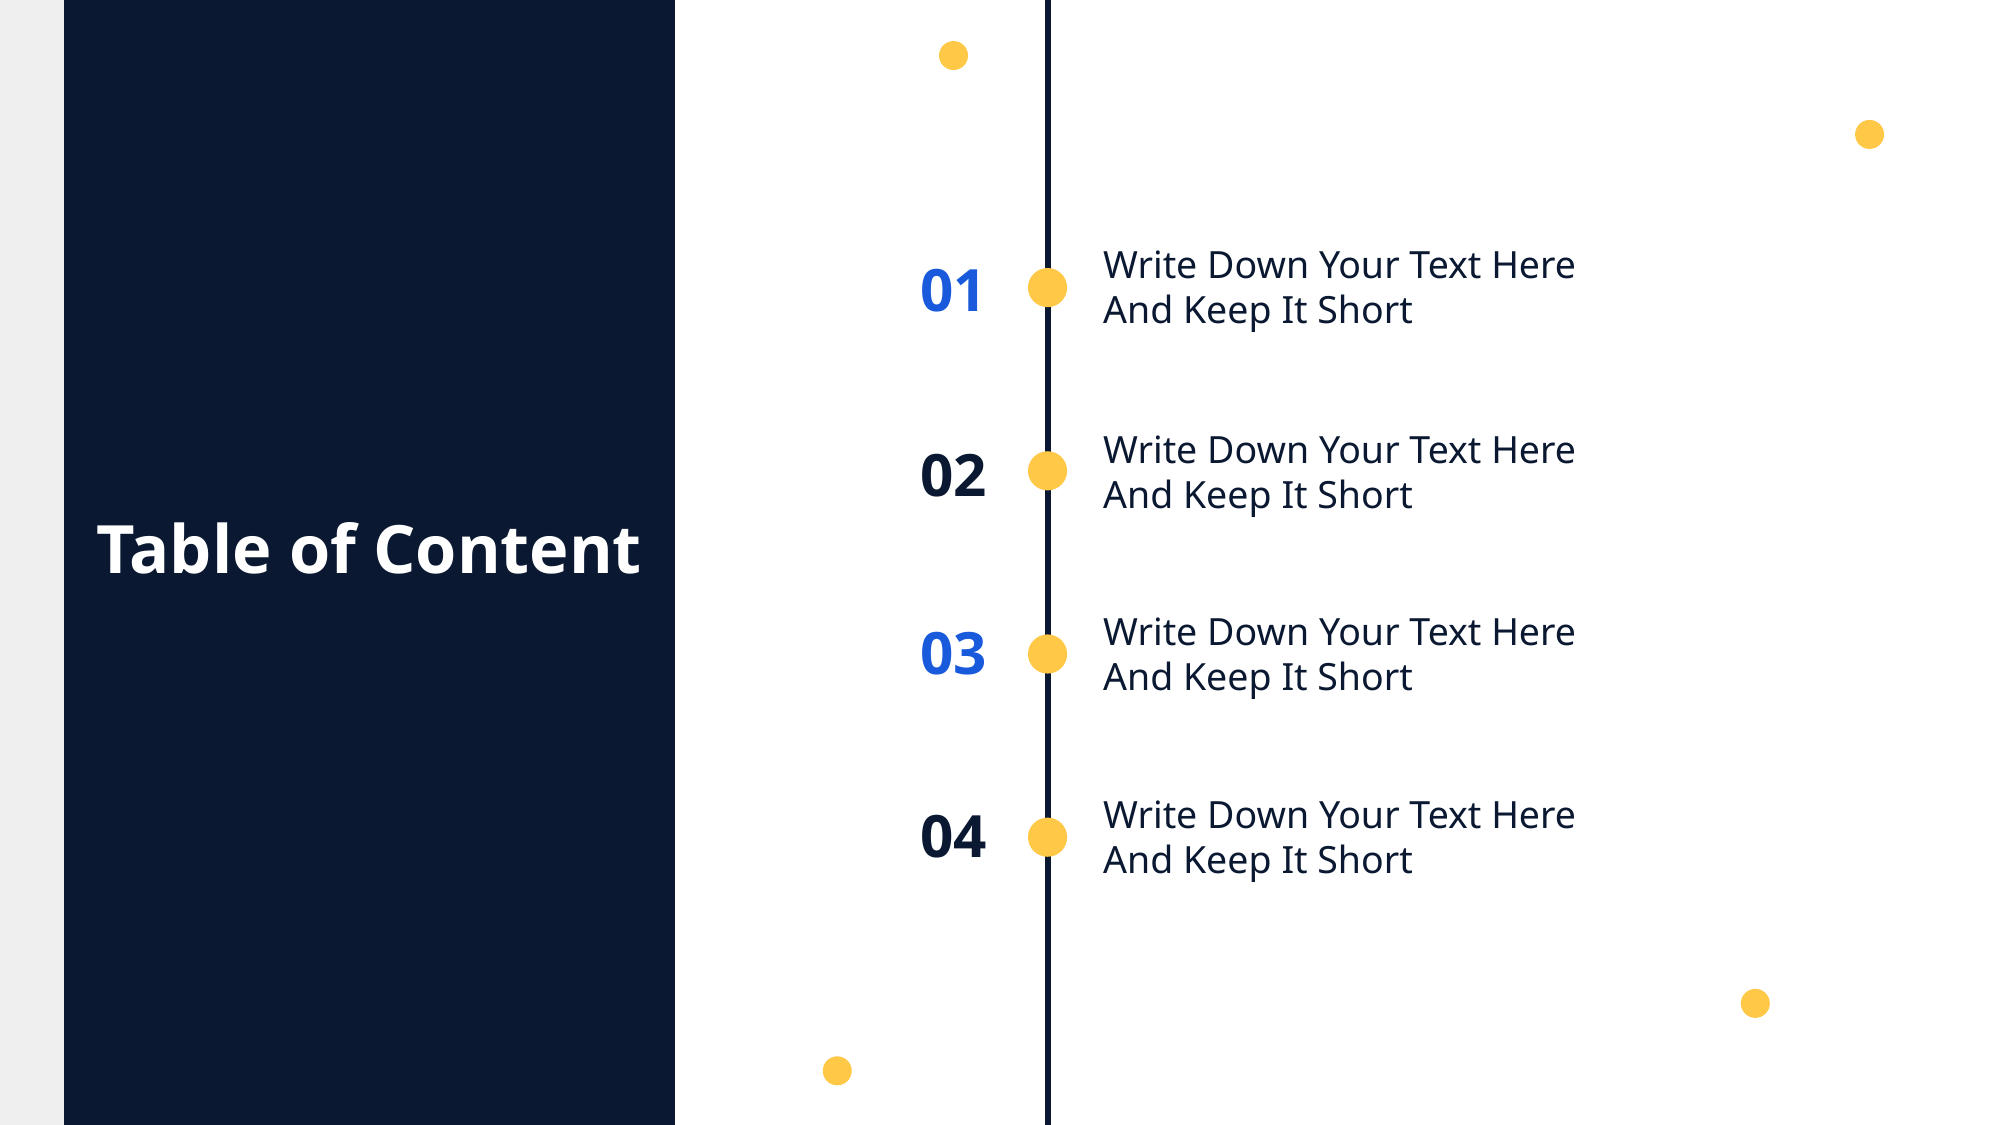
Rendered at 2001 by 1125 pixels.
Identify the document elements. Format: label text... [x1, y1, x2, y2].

text_box Write Down Your Text Here And Keep It Short [1088, 600, 1609, 706]
text_box [1027, 634, 1068, 674]
text_box 04 [900, 791, 1007, 877]
text_box Write Down Your Text Here And Keep It Short [1088, 783, 1609, 889]
text_box [1027, 817, 1068, 857]
text_box Write Down Your Text Here And Keep It Short [1088, 418, 1609, 524]
text_box [822, 1056, 852, 1086]
text_box Write Down Your Text Here And Keep It Short [1088, 233, 1609, 339]
text_box [1855, 119, 1885, 149]
text_box 01 [900, 245, 1007, 331]
text_box [0, 0, 65, 1125]
text_box Table of Content [81, 499, 658, 594]
text_box [939, 41, 969, 71]
text_box [1740, 988, 1770, 1018]
text_box [1027, 267, 1068, 308]
text_box [1027, 451, 1068, 491]
text_box 02 [900, 430, 1007, 516]
text_box 03 [900, 608, 1007, 694]
text_box [65, 0, 675, 1125]
